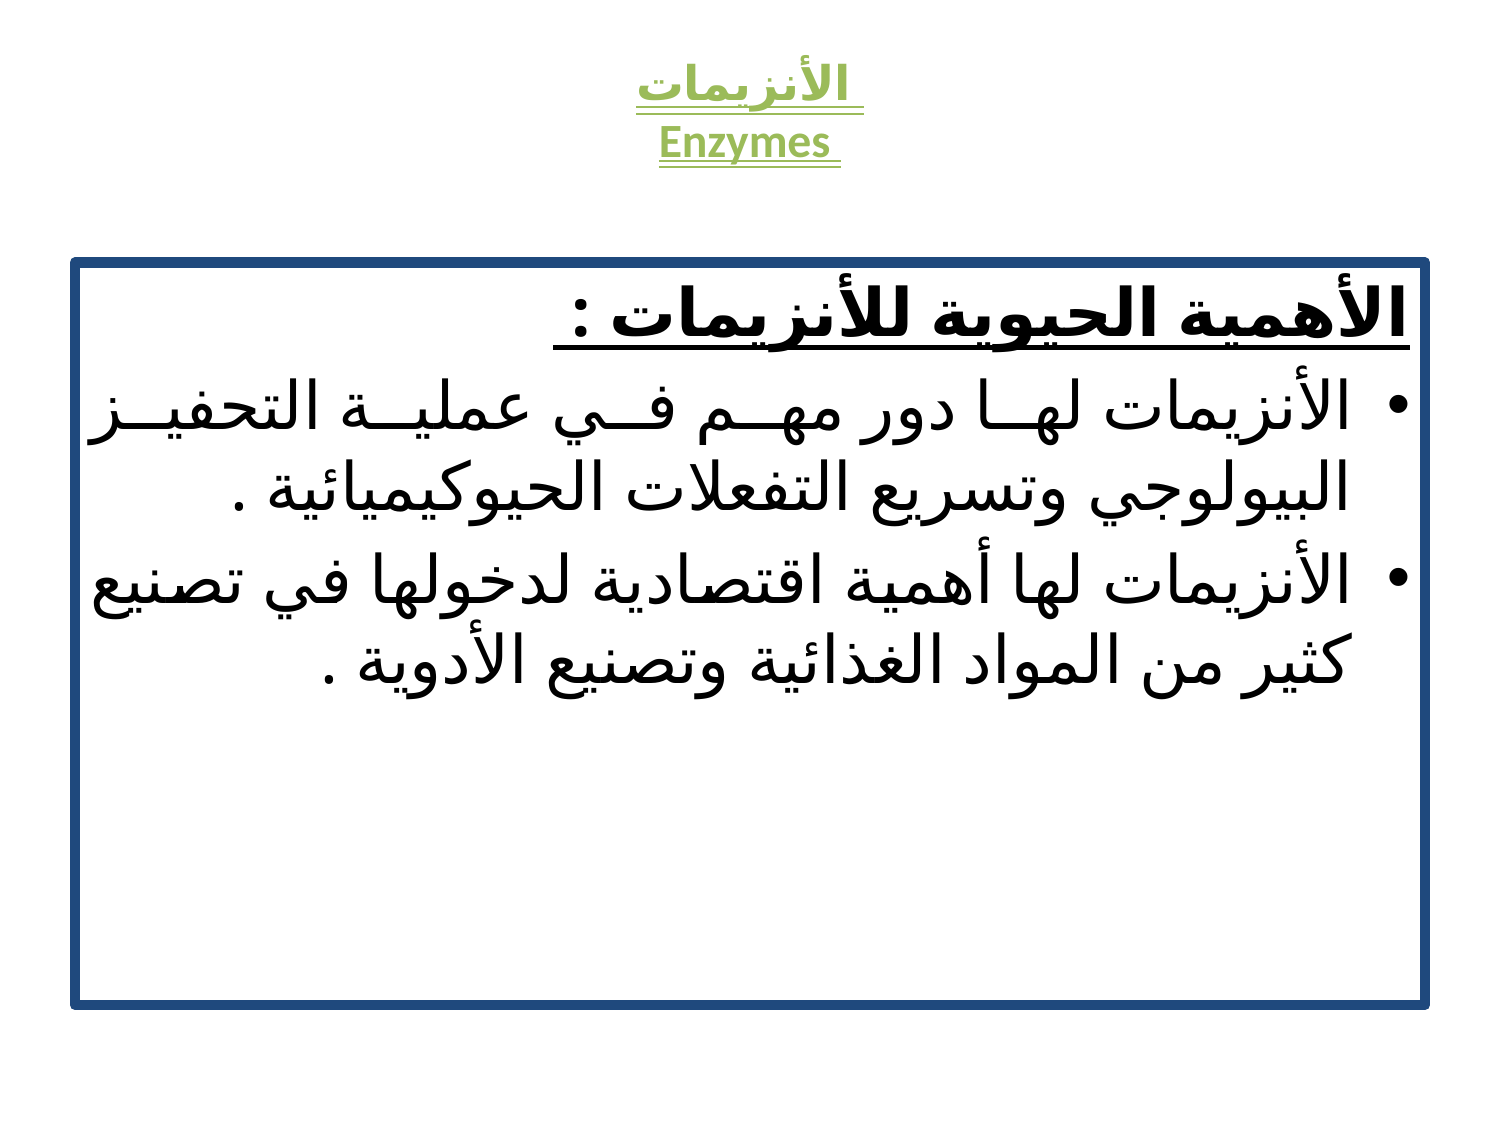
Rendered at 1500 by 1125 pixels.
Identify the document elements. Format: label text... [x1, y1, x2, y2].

title الأنزيمات Enzymes [75, 45, 1425, 233]
list الأهمية الحيوية للأنزيمات : الأنزيمات لها دور مهم في عملية التحفيز البيولوجي وتسريع التفعلات الحيوكيميائية . الأنزيمات لها أهمية اقتصادية لدخولها في تصنيع كثير من المواد الغذائية وتصنيع الأدوية . [75, 262, 1425, 1005]
